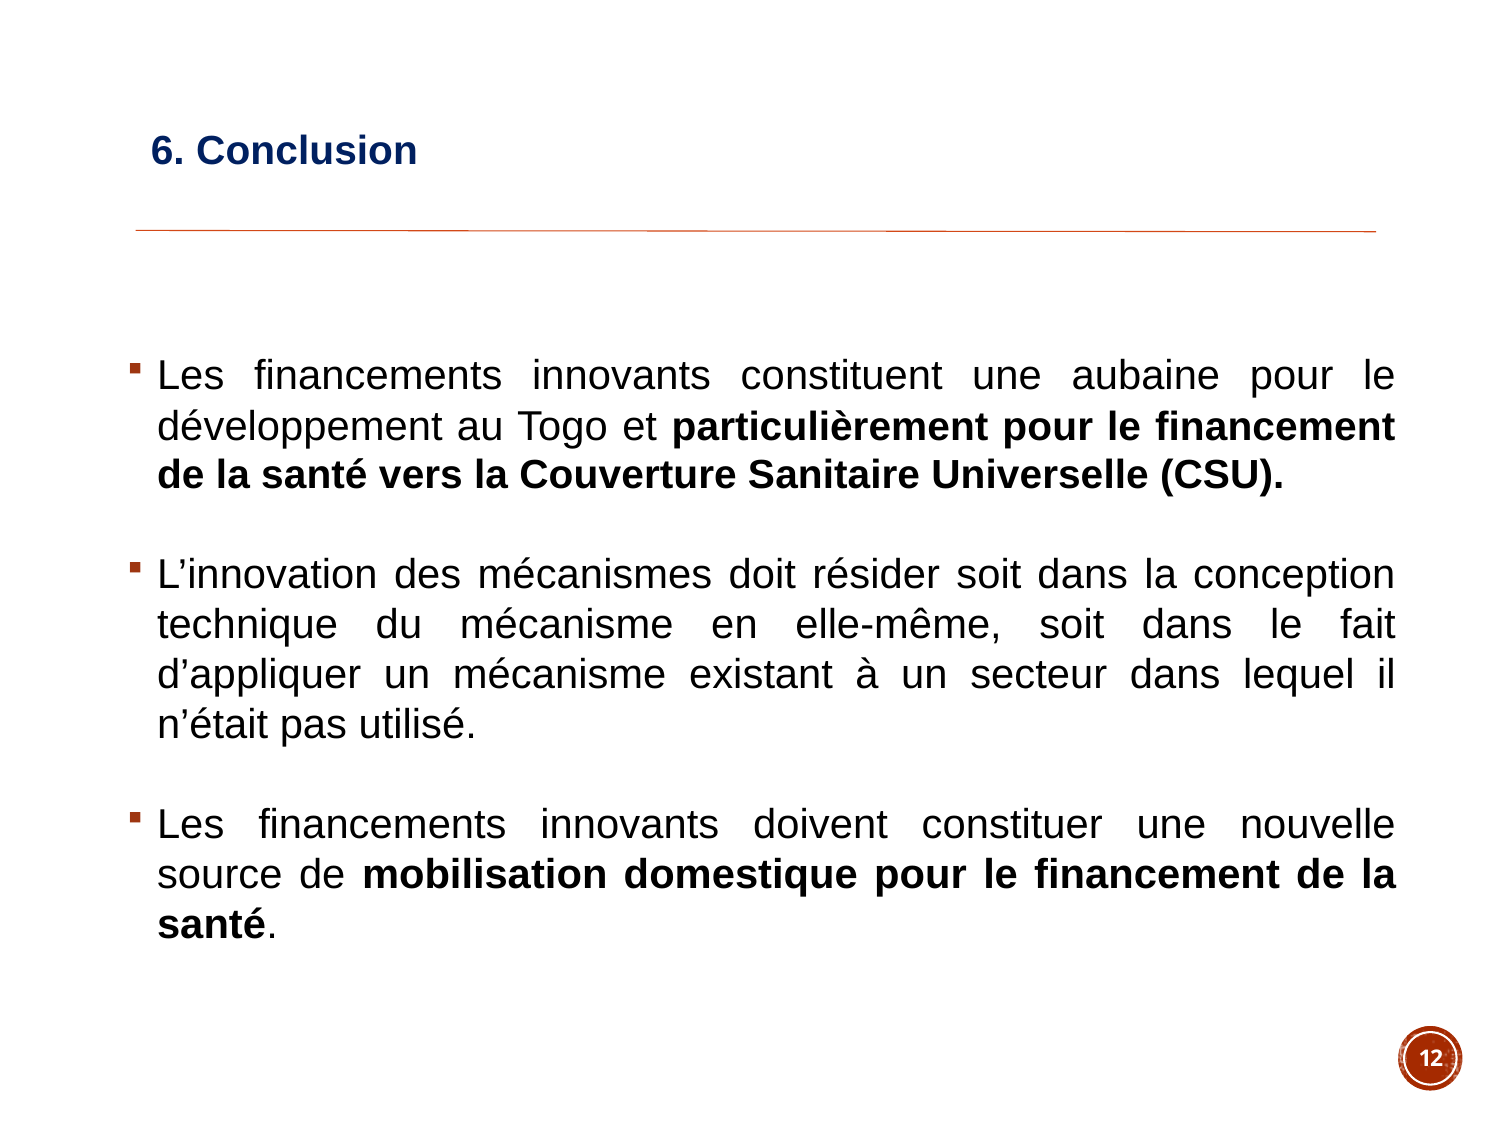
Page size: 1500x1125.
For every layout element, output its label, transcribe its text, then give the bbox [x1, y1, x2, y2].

slide_number 12 [1391, 1028, 1471, 1089]
list Les financements innovants constituent une aubaine pour le développement au Togo et particulièrement pour le financement de la santé vers la Couverture Sanitaire Universelle (CSU). L’innovation des mécanismes doit résider soit dans la conception technique du mécanisme en elle-même, soit dans le fait d’appliquer un mécanisme existant à un secteur dans lequel il n’était pas utilisé. Les financements innovants doivent constituer une nouvelle source de mobilisation domestique pour le financement de la santé. [112, 290, 1412, 1031]
title 6. Conclusion [135, 101, 1392, 207]
